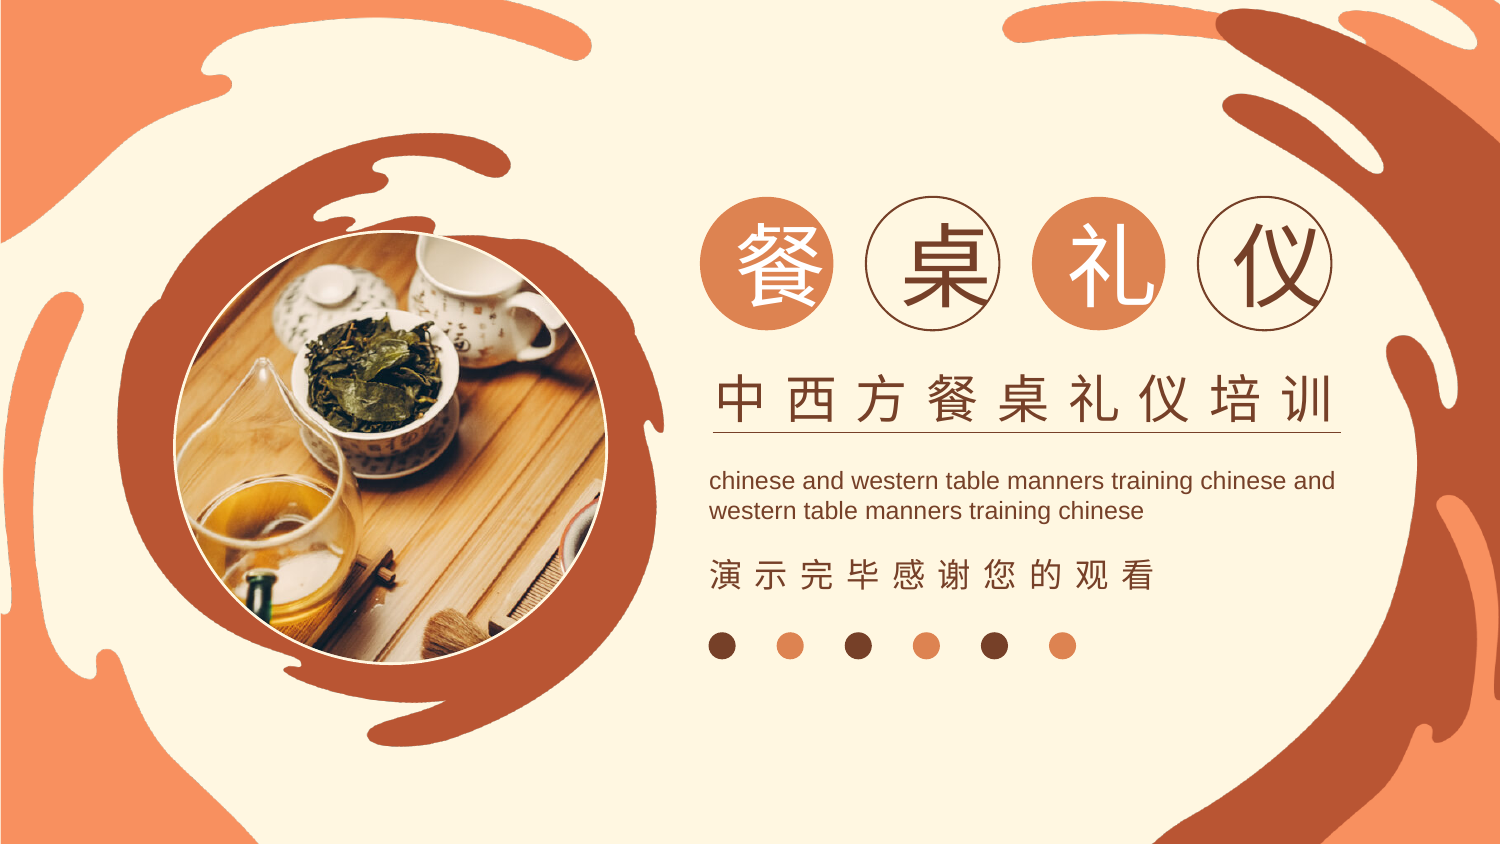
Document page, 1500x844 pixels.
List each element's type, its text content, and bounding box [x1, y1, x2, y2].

picture [0, 0, 658, 844]
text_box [708, 632, 1077, 660]
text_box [85, 102, 685, 780]
text_box 餐 [731, 195, 815, 332]
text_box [699, 359, 1388, 438]
picture [815, 1, 1500, 843]
text_box chinese and western table manners training chinese and western table manners training chinese [731, 456, 815, 532]
picture [685, 116, 731, 729]
text_box 演示完毕感谢您的观看 [731, 546, 815, 601]
